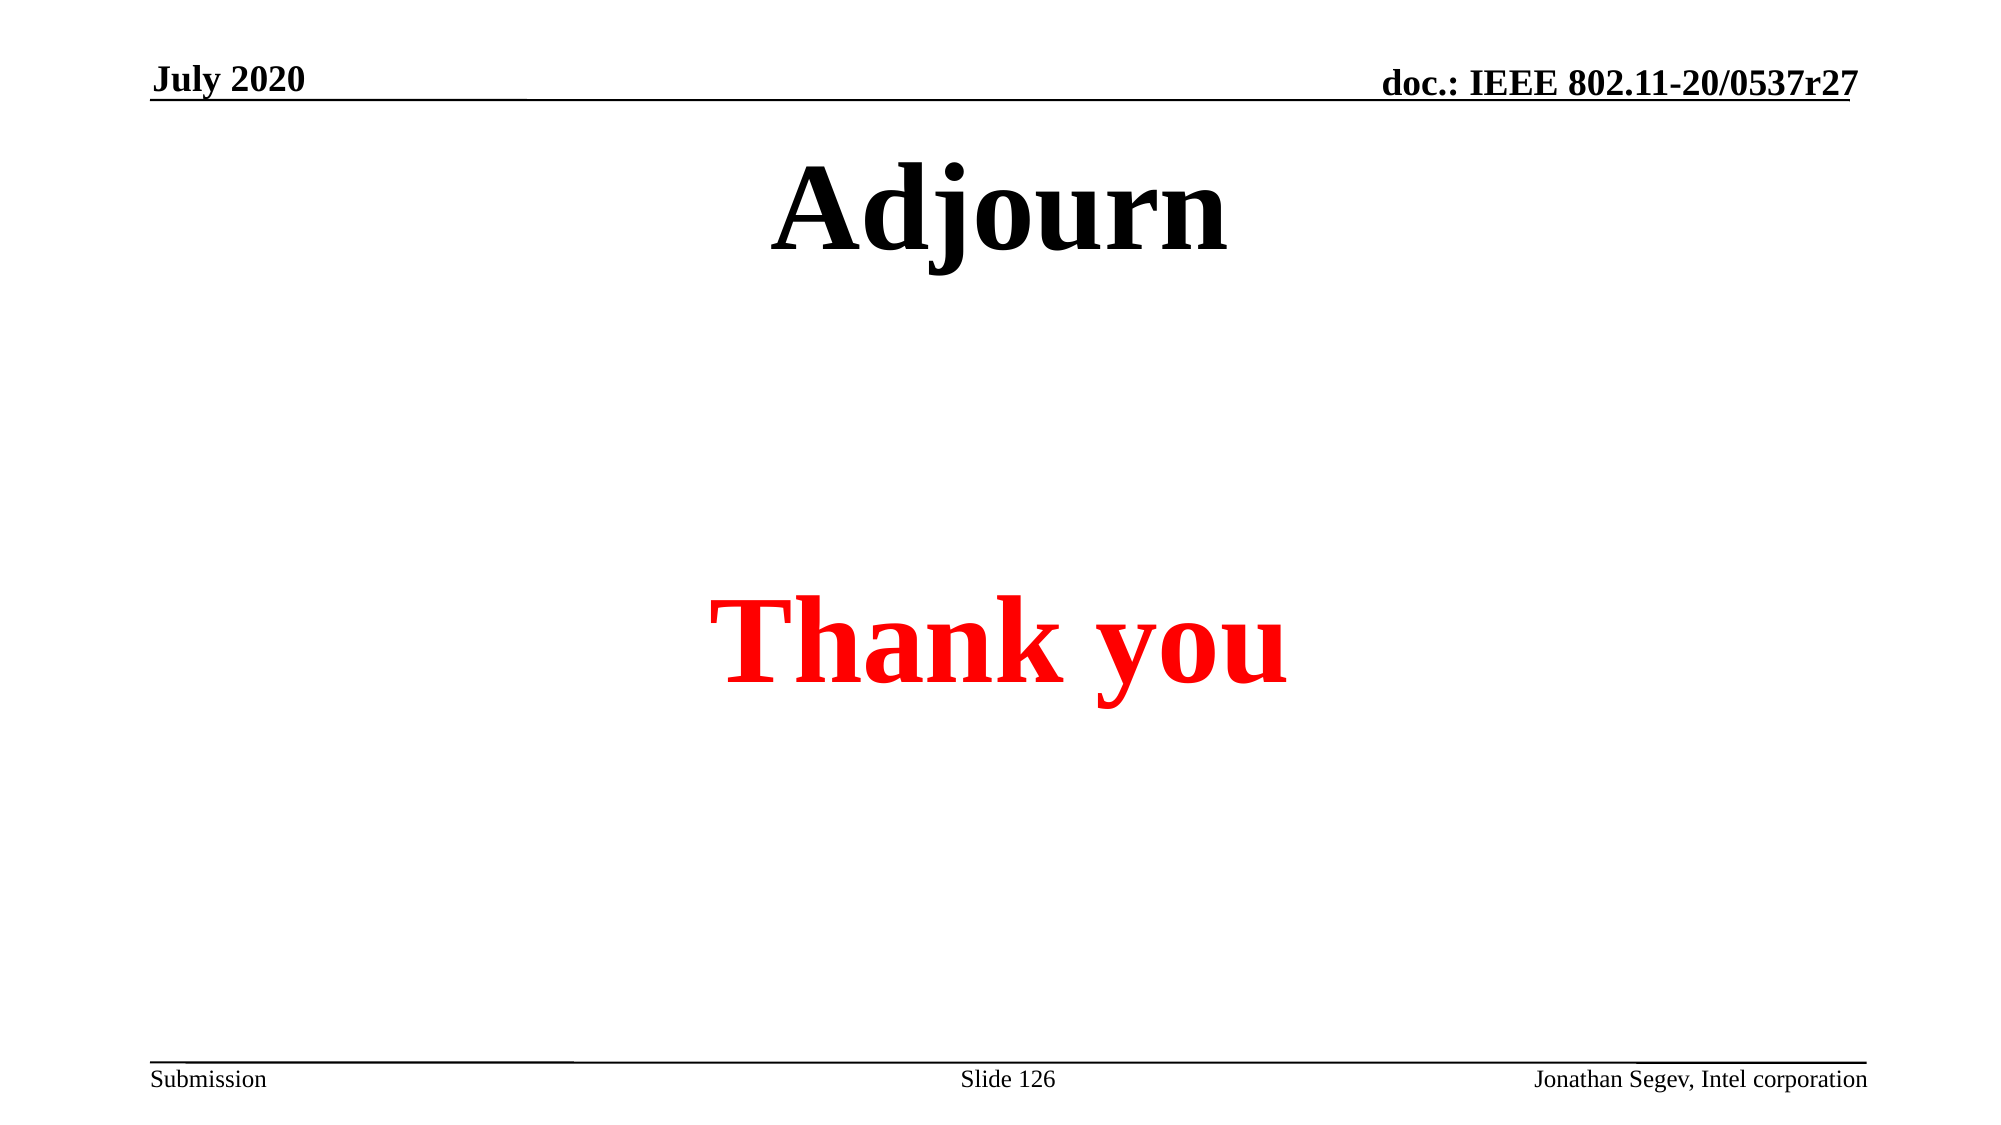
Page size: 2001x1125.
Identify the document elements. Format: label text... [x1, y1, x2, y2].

slide_number Slide 126 [950, 1061, 1067, 1123]
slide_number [152, 54, 563, 100]
footer Jonathan Segev, Intel corporation [1171, 1061, 1869, 1093]
list Thank you [149, 324, 1850, 1000]
title Adjourn [149, 112, 1850, 288]
